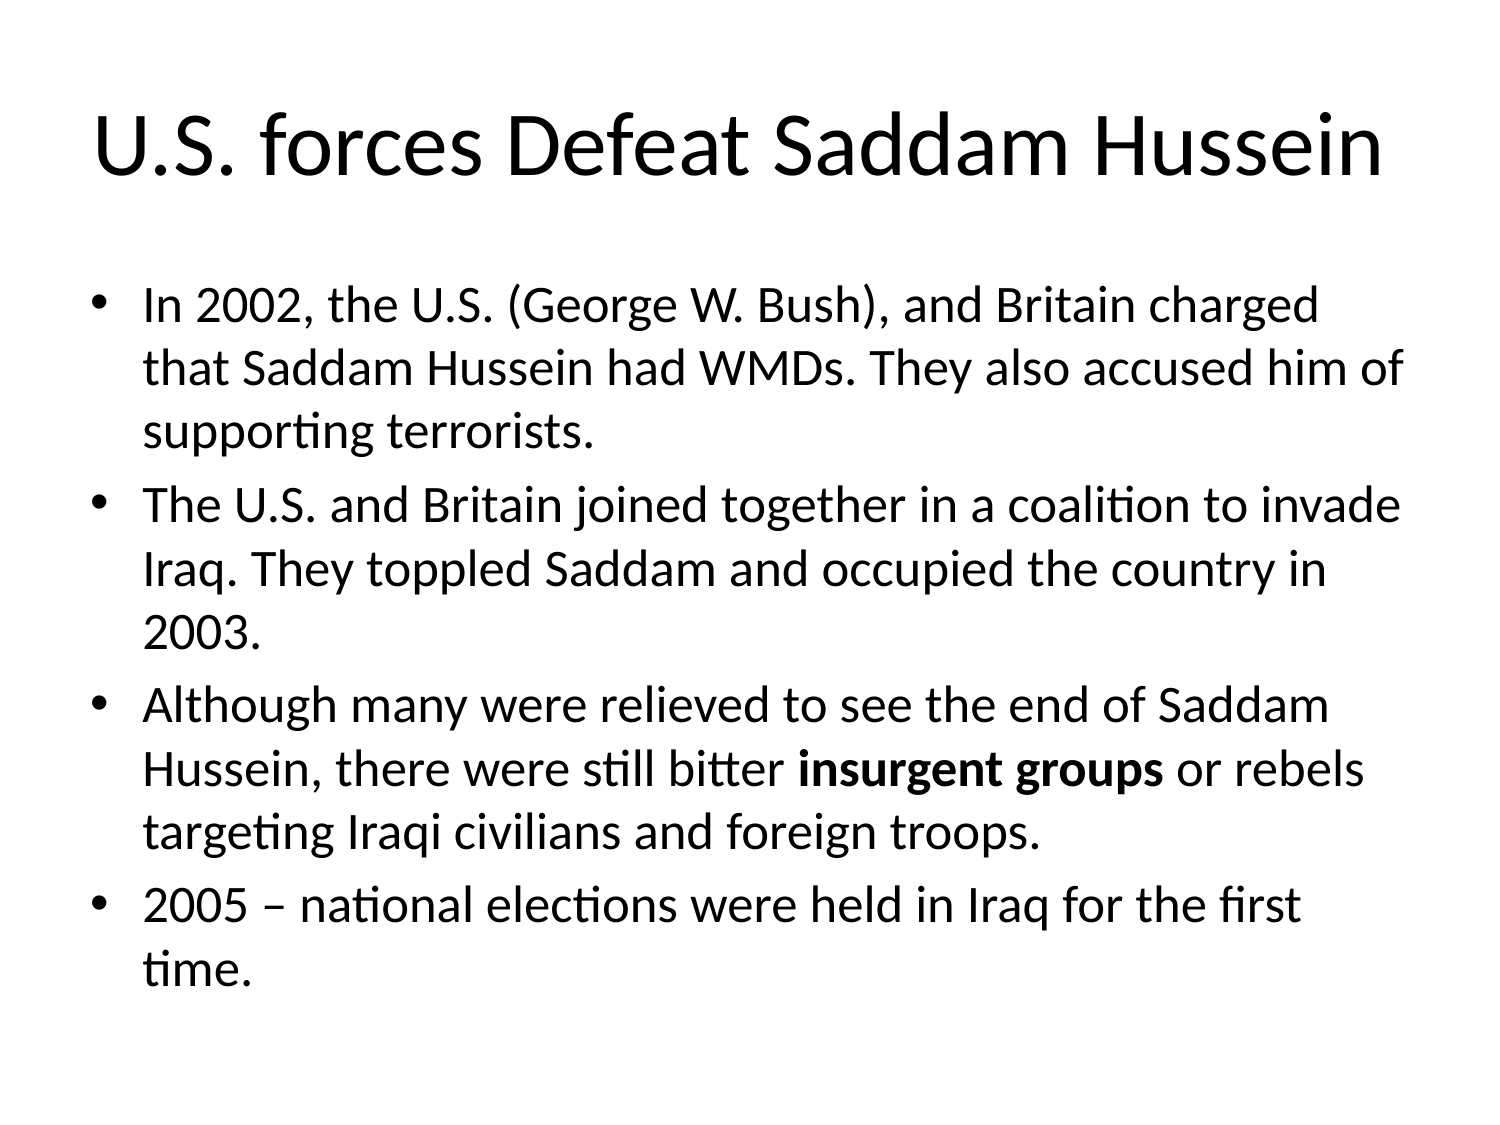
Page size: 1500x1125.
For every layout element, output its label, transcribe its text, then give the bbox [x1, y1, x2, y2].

list In 2002, the U.S. (George W. Bush), and Britain charged that Saddam Hussein had WMDs. They also accused him of supporting terrorists. The U.S. and Britain joined together in a coalition to invade Iraq. They toppled Saddam and occupied the country in 2003. Although many were relieved to see the end of Saddam Hussein, there were still bitter insurgent groups or rebels targeting Iraqi civilians and foreign troops. 2005 – national elections were held in Iraq for the first time. [75, 262, 1425, 1005]
title U.S. forces Defeat Saddam Hussein [75, 45, 1425, 233]
